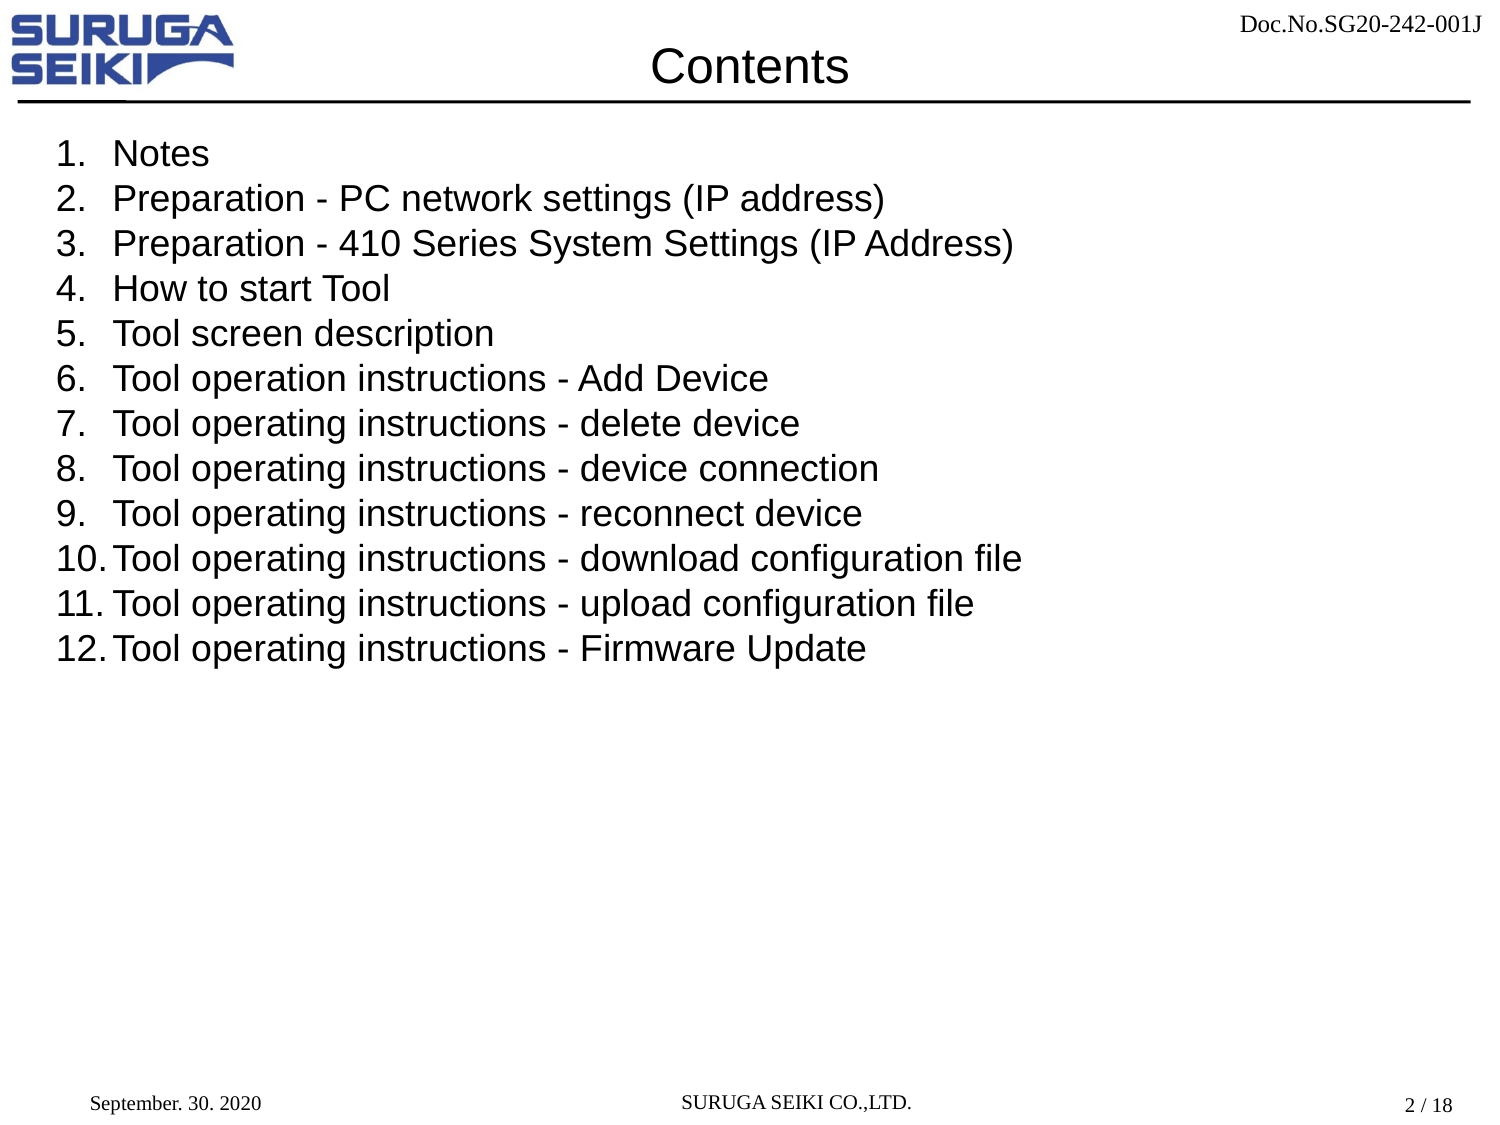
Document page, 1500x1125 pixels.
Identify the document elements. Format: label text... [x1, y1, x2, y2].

text_box Notes Preparation - PC network settings (IP address) Preparation - 410 Series System Settings (IP Address) How to start Tool Tool screen description Tool operation instructions - Add Device Tool operating instructions - delete device Tool operating instructions - device connection Tool operating instructions - reconnect device Tool operating instructions - download configuration file Tool operating instructions - upload configuration file Tool operating instructions - Firmware Update [41, 121, 1445, 677]
title Contents [40, 31, 1460, 96]
picture [1, 2, 243, 96]
